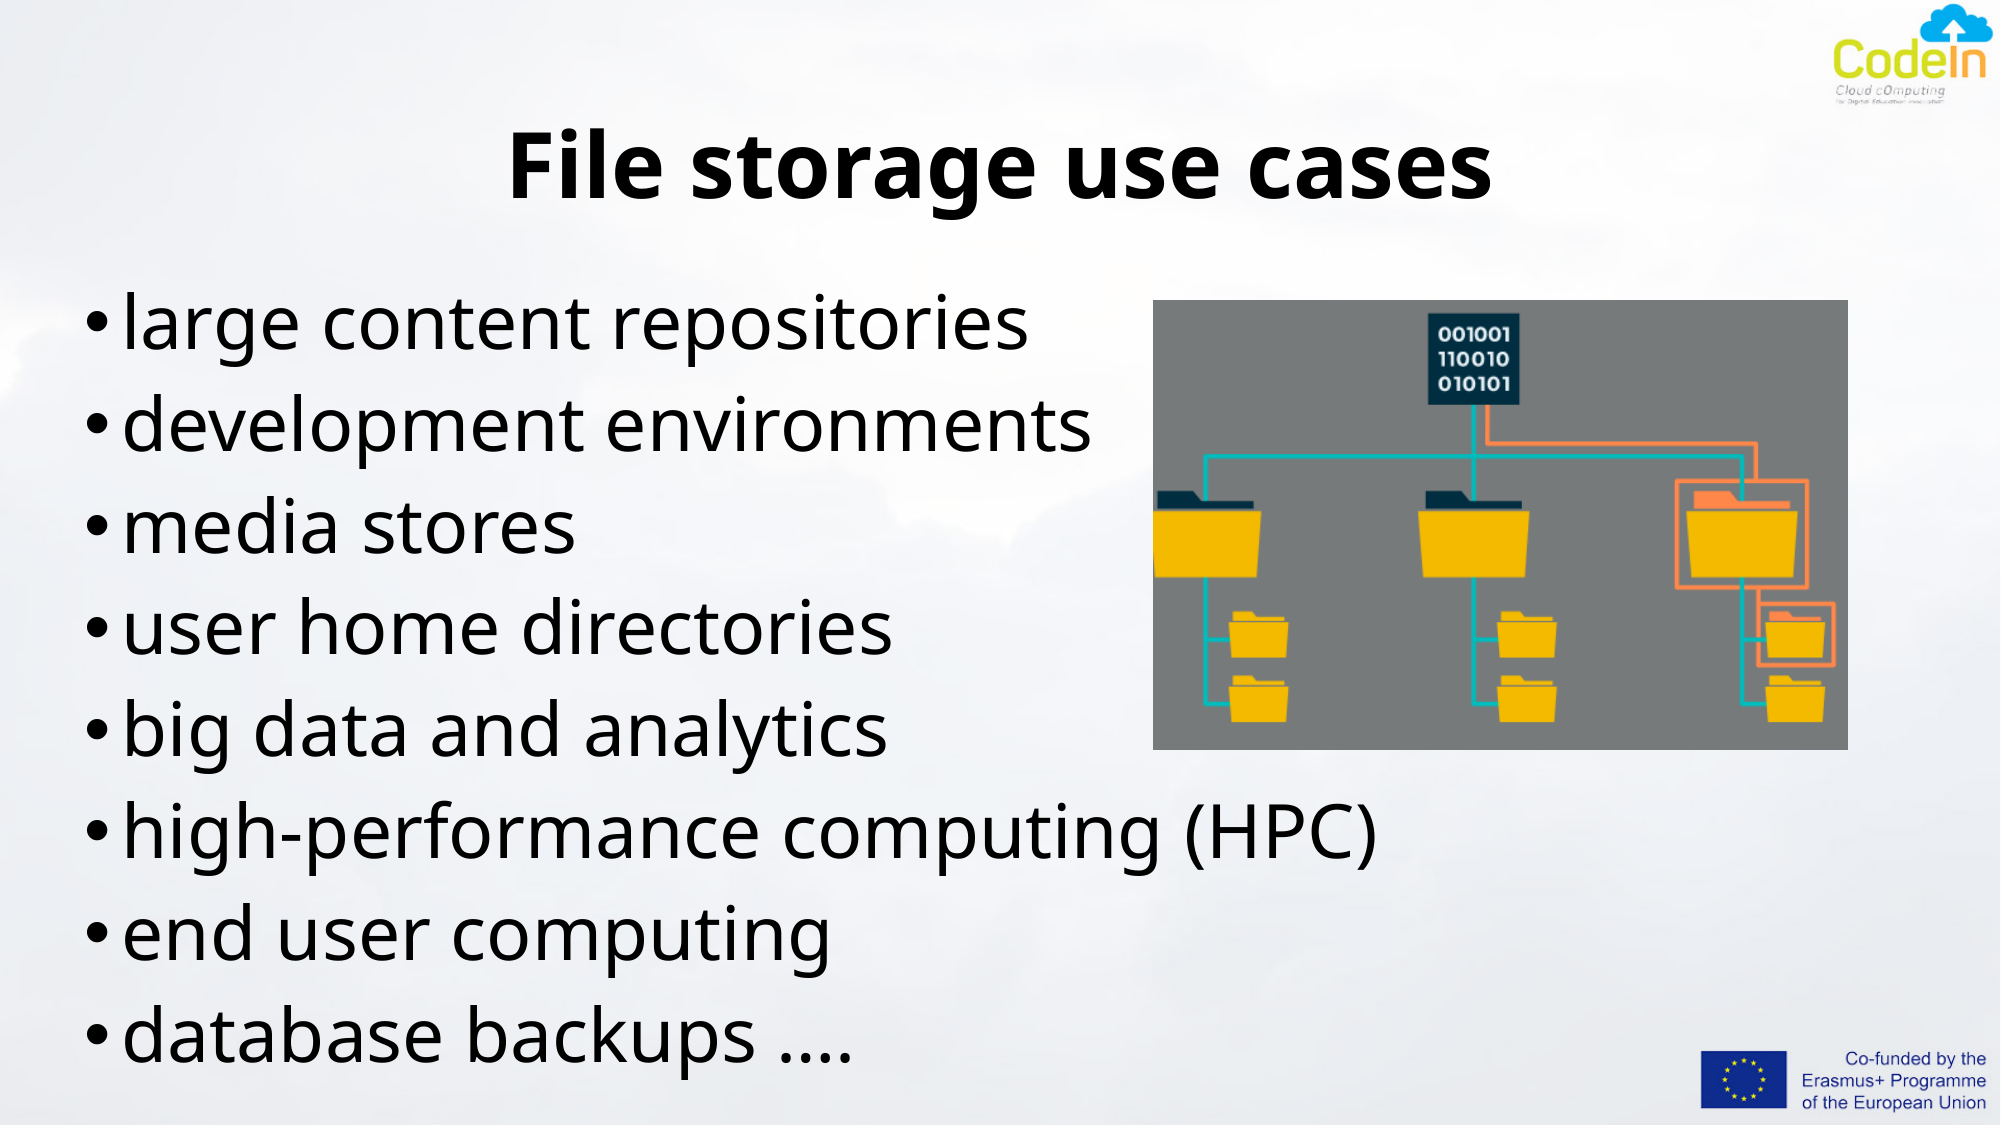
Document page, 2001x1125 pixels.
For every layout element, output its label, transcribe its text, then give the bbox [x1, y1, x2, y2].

list large content repositories development environments media stores user home directories big data and analytics high-performance computing (HPC) end user computing database backups …. [69, 277, 1777, 1125]
title File storage use cases [137, 59, 1863, 278]
picture [0, 0, 2001, 1125]
